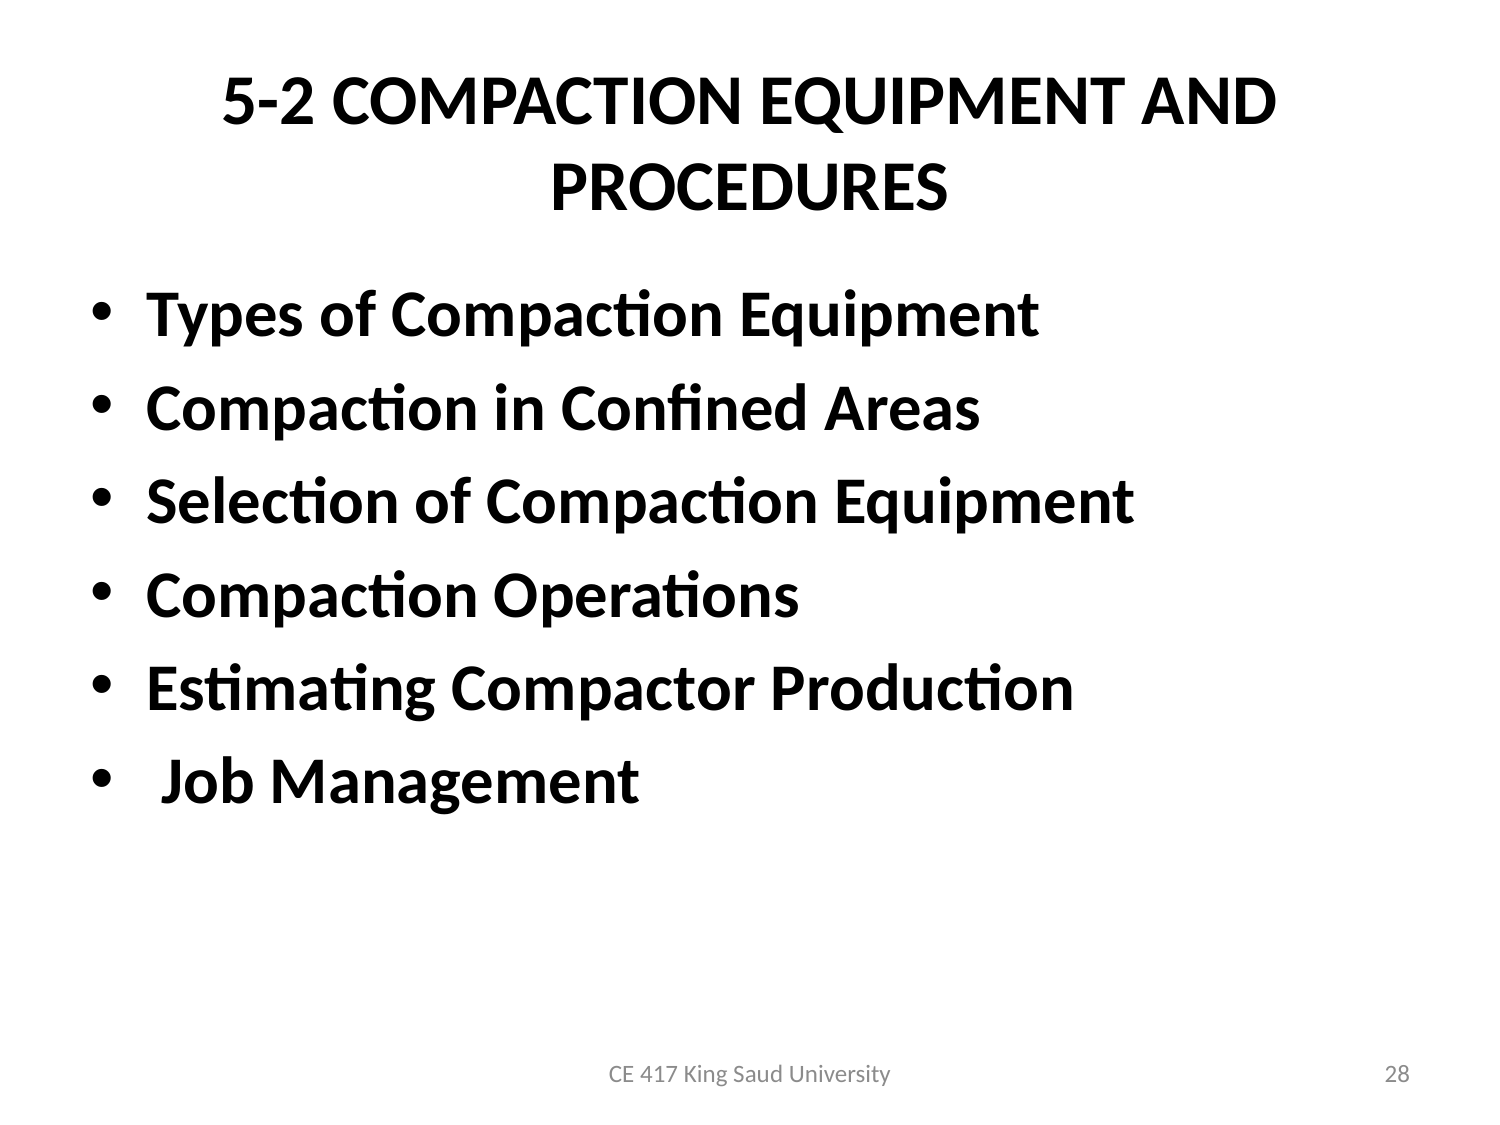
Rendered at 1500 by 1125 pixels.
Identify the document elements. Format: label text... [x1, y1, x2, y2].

slide_number 28 [1074, 1042, 1425, 1103]
list Types of Compaction Equipment Compaction in Confined Areas Selection of Compaction Equipment Compaction Operations Estimating Compactor Production Job Management [75, 262, 1425, 1005]
title 5-2 COMPACTION EQUIPMENT AND PROCEDURES [75, 45, 1425, 233]
footer CE 417 King Saud University [512, 1042, 988, 1103]
